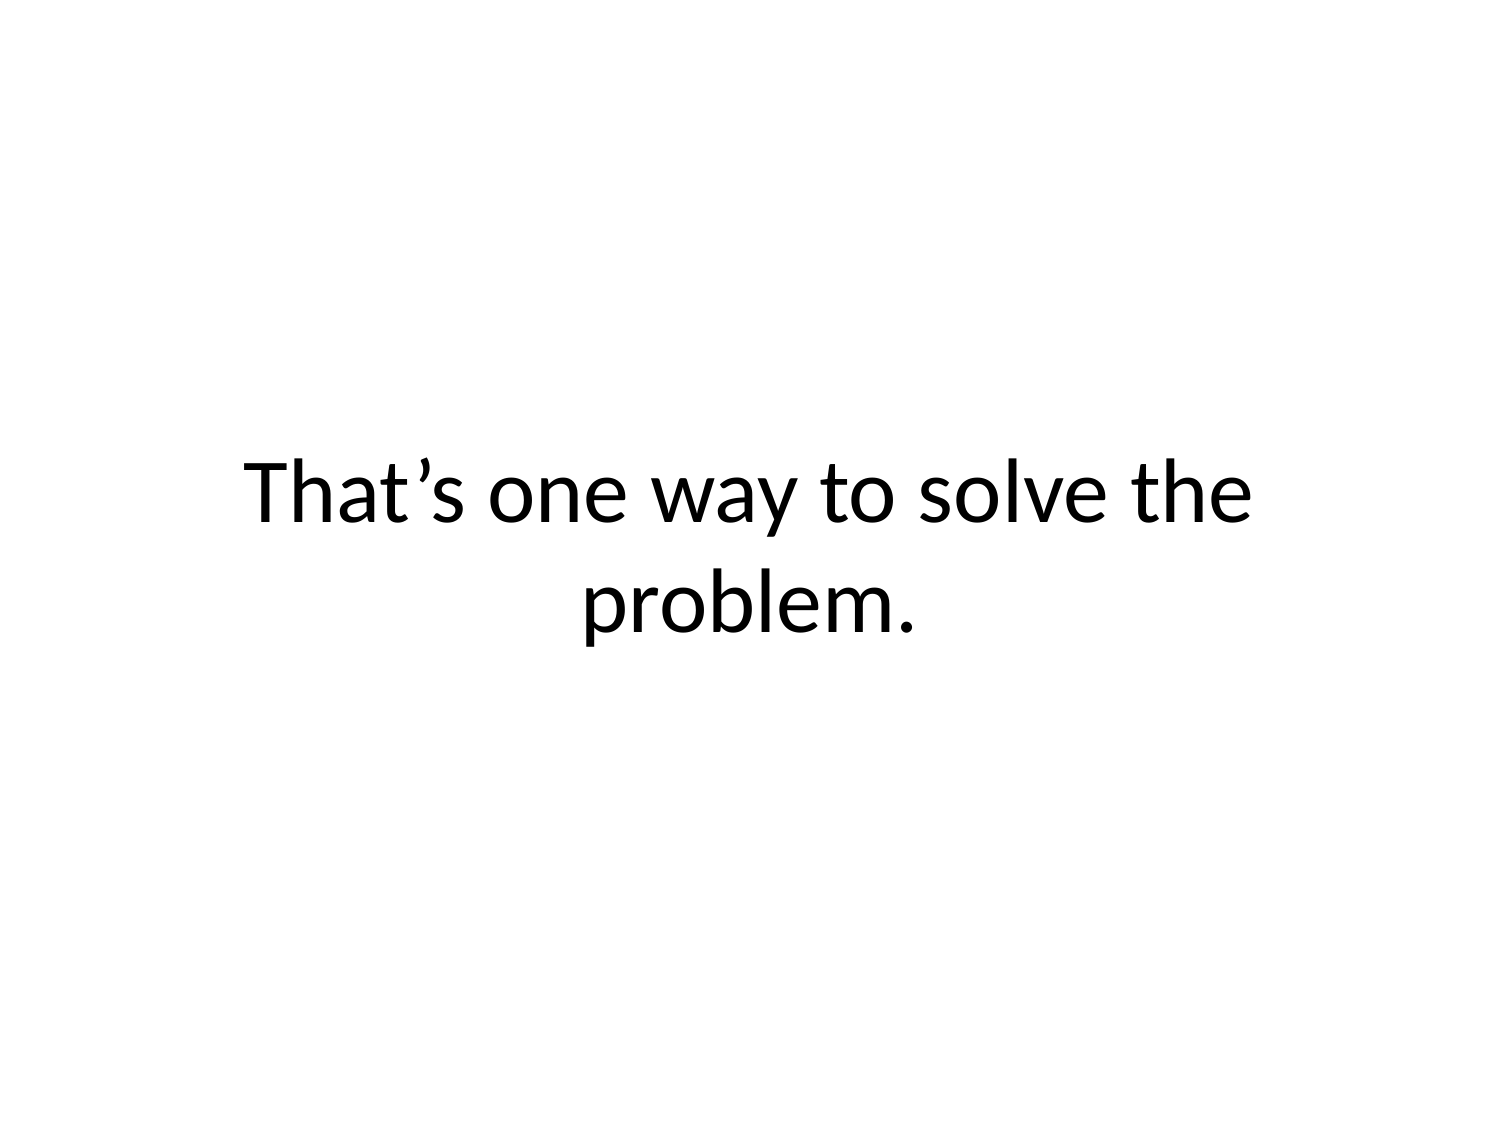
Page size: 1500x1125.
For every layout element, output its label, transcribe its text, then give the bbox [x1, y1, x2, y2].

title That’s one way to solve the problem. [74, 44, 1426, 1038]
